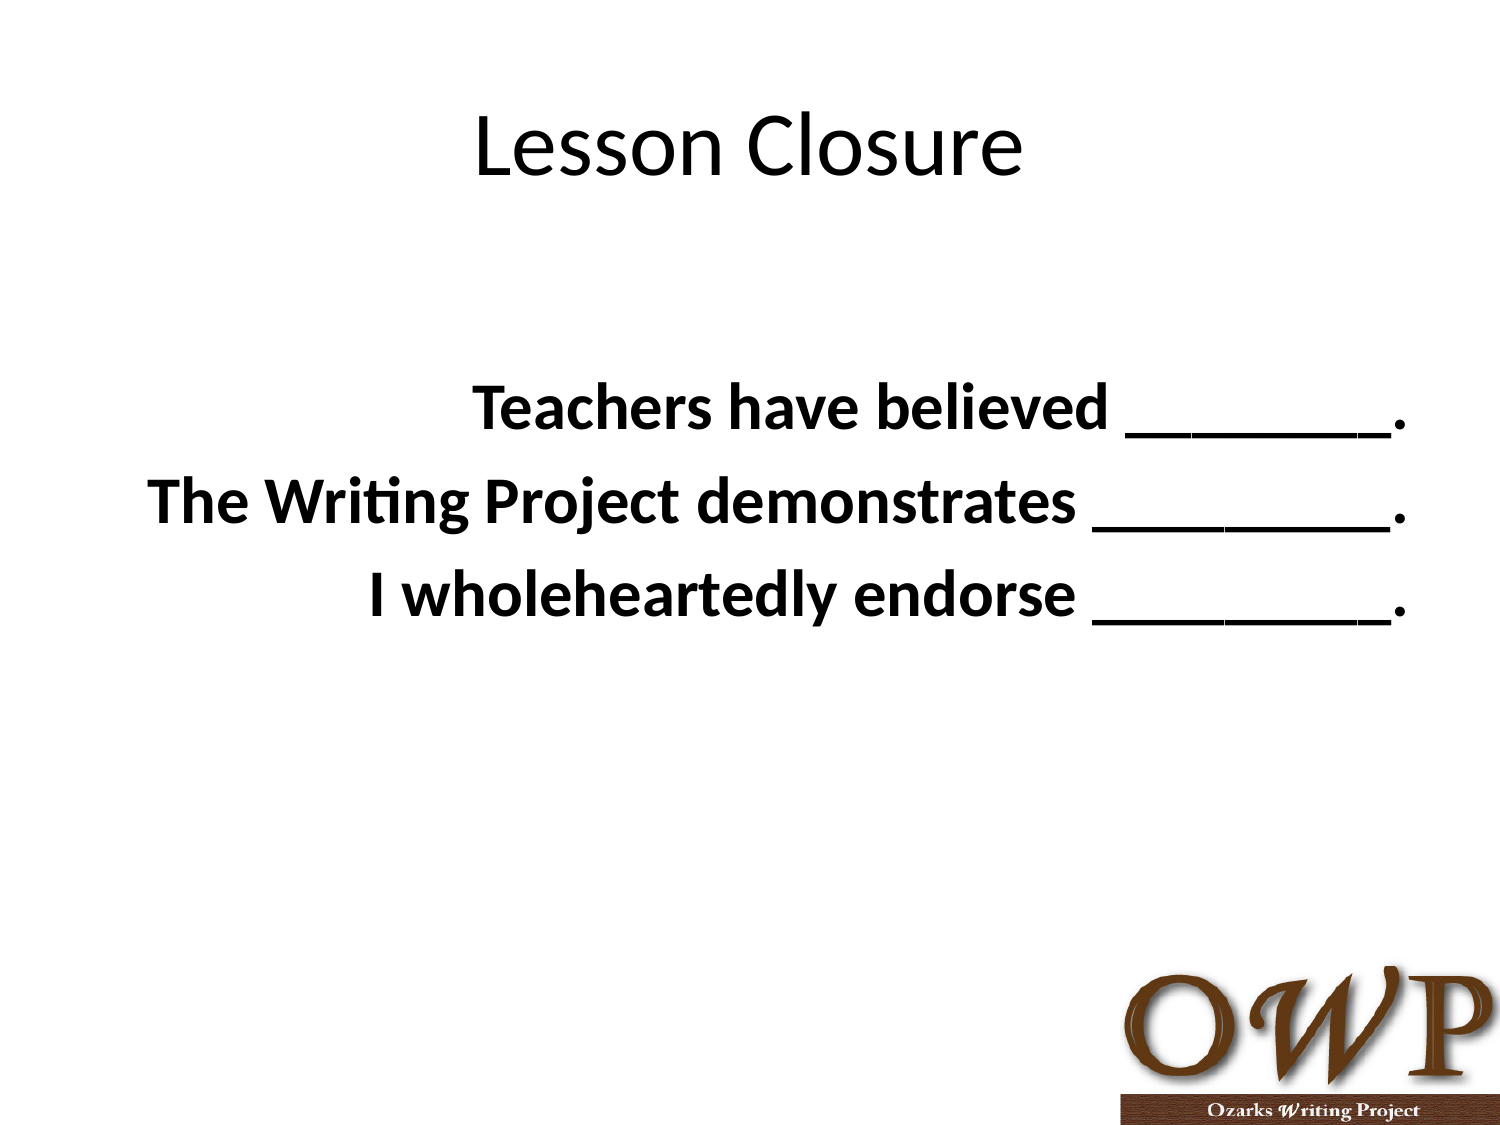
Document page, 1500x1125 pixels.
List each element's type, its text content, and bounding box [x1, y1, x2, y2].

picture [1120, 957, 1500, 1125]
list Teachers have believed ________. The Writing Project demonstrates _________. I wholeheartedly endorse _________. [74, 262, 1426, 1006]
title Lesson Closure [74, 44, 1426, 233]
